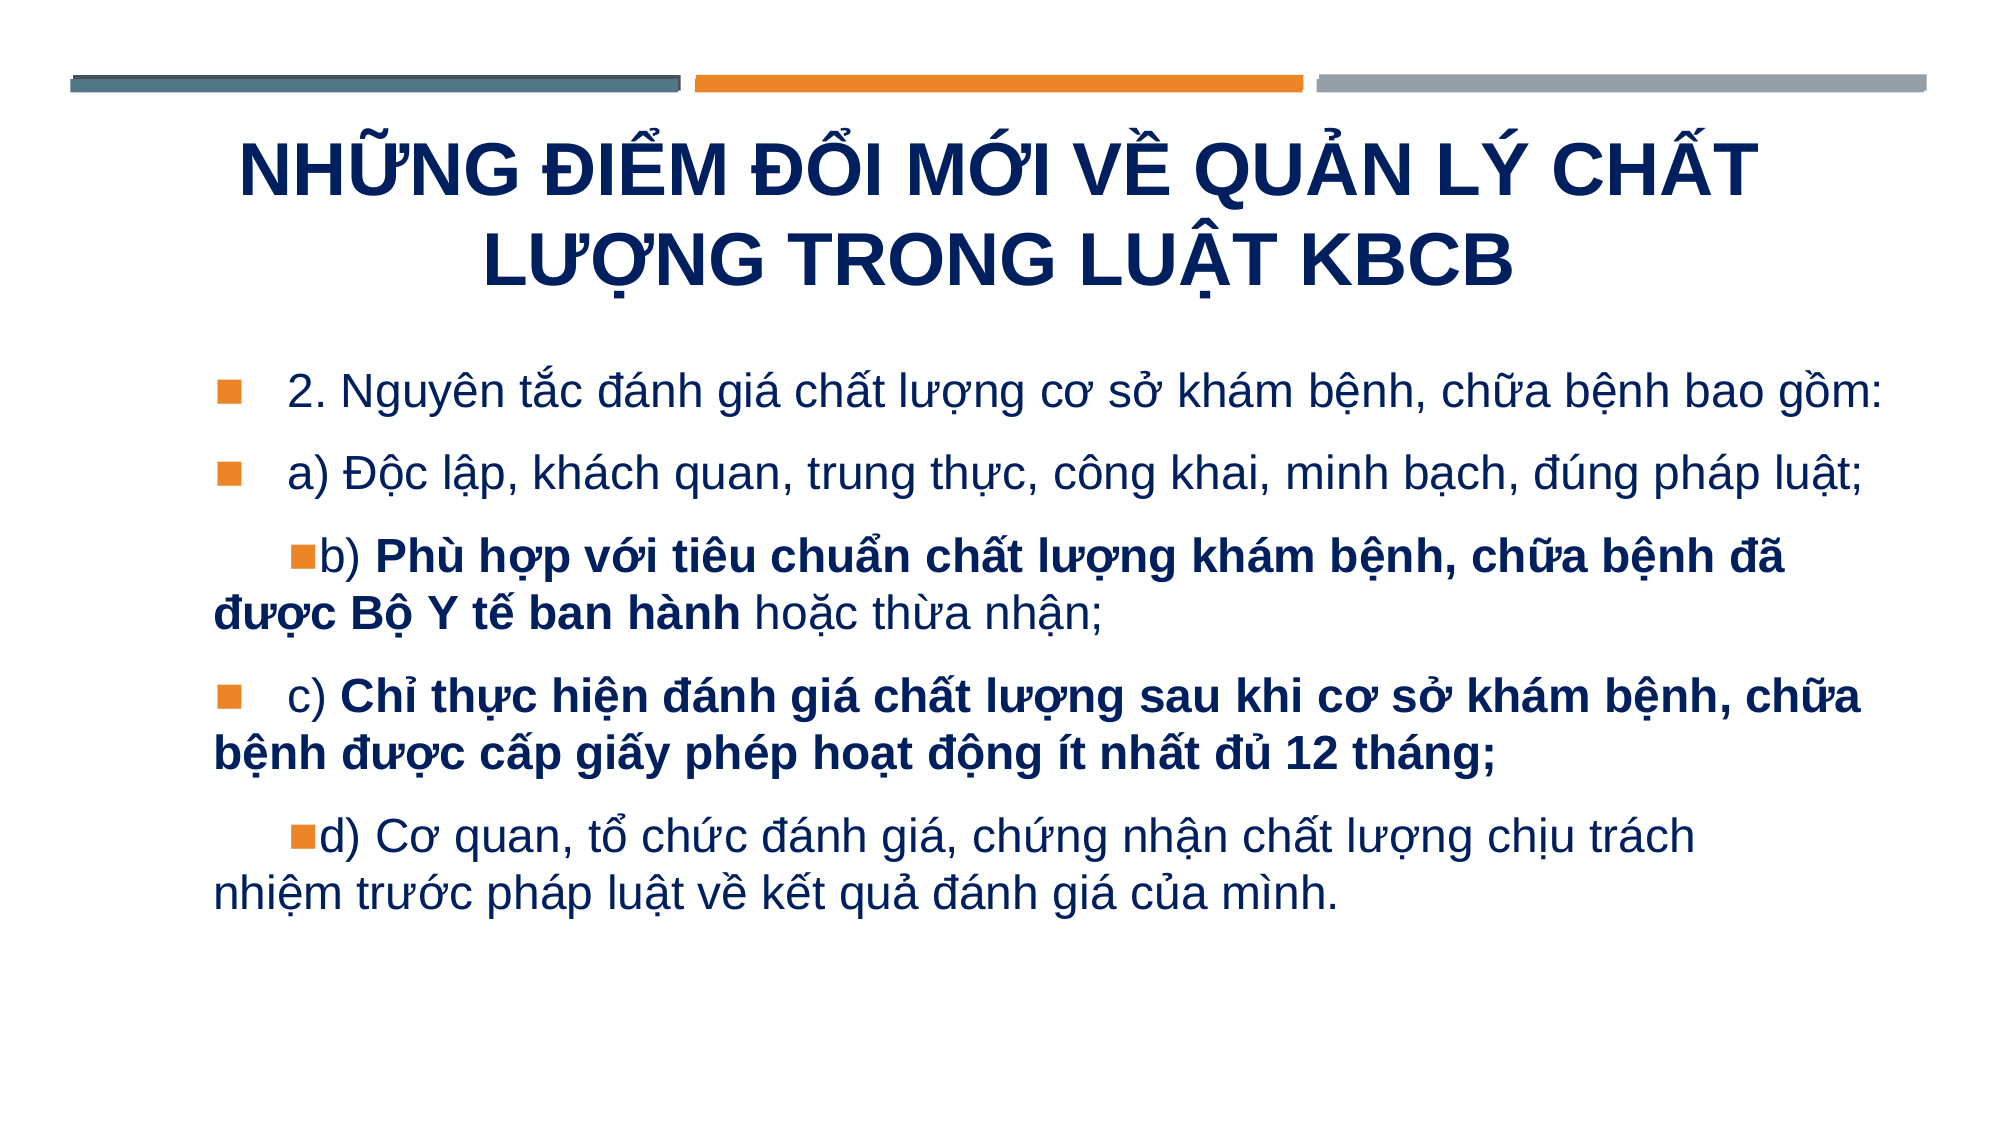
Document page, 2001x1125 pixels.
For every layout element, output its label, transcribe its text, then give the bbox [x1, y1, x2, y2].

text_box 2. Nguyên tắc đánh giá chất lượng cơ sở khám bệnh, chữa bệnh bao gồm: a) Độc lập, khách quan, trung thực, công khai, minh bạch, đúng pháp luật; b) Phù hợp với tiêu chuẩn chất lượng khám bệnh, chữa bệnh đã được Bộ Y tế ban hành hoặc thừa nhận; c) Chỉ thực hiện đánh giá chất lượng sau khi cơ sở khám bệnh, chữa bệnh được cấp giấy phép hoạt động ít nhất đủ 12 tháng; d) Cơ quan, tổ chức đánh giá, chứng nhận chất lượng chịu trách nhiệm trước pháp luật về kết quả đánh giá của mình. [211, 332, 1890, 920]
title NHỮNG ĐIỂM ĐỔI MỚI VỀ QUẢN LÝ CHẤT LƯỢNG TRONG LUẬT KBCB [87, 118, 1893, 309]
